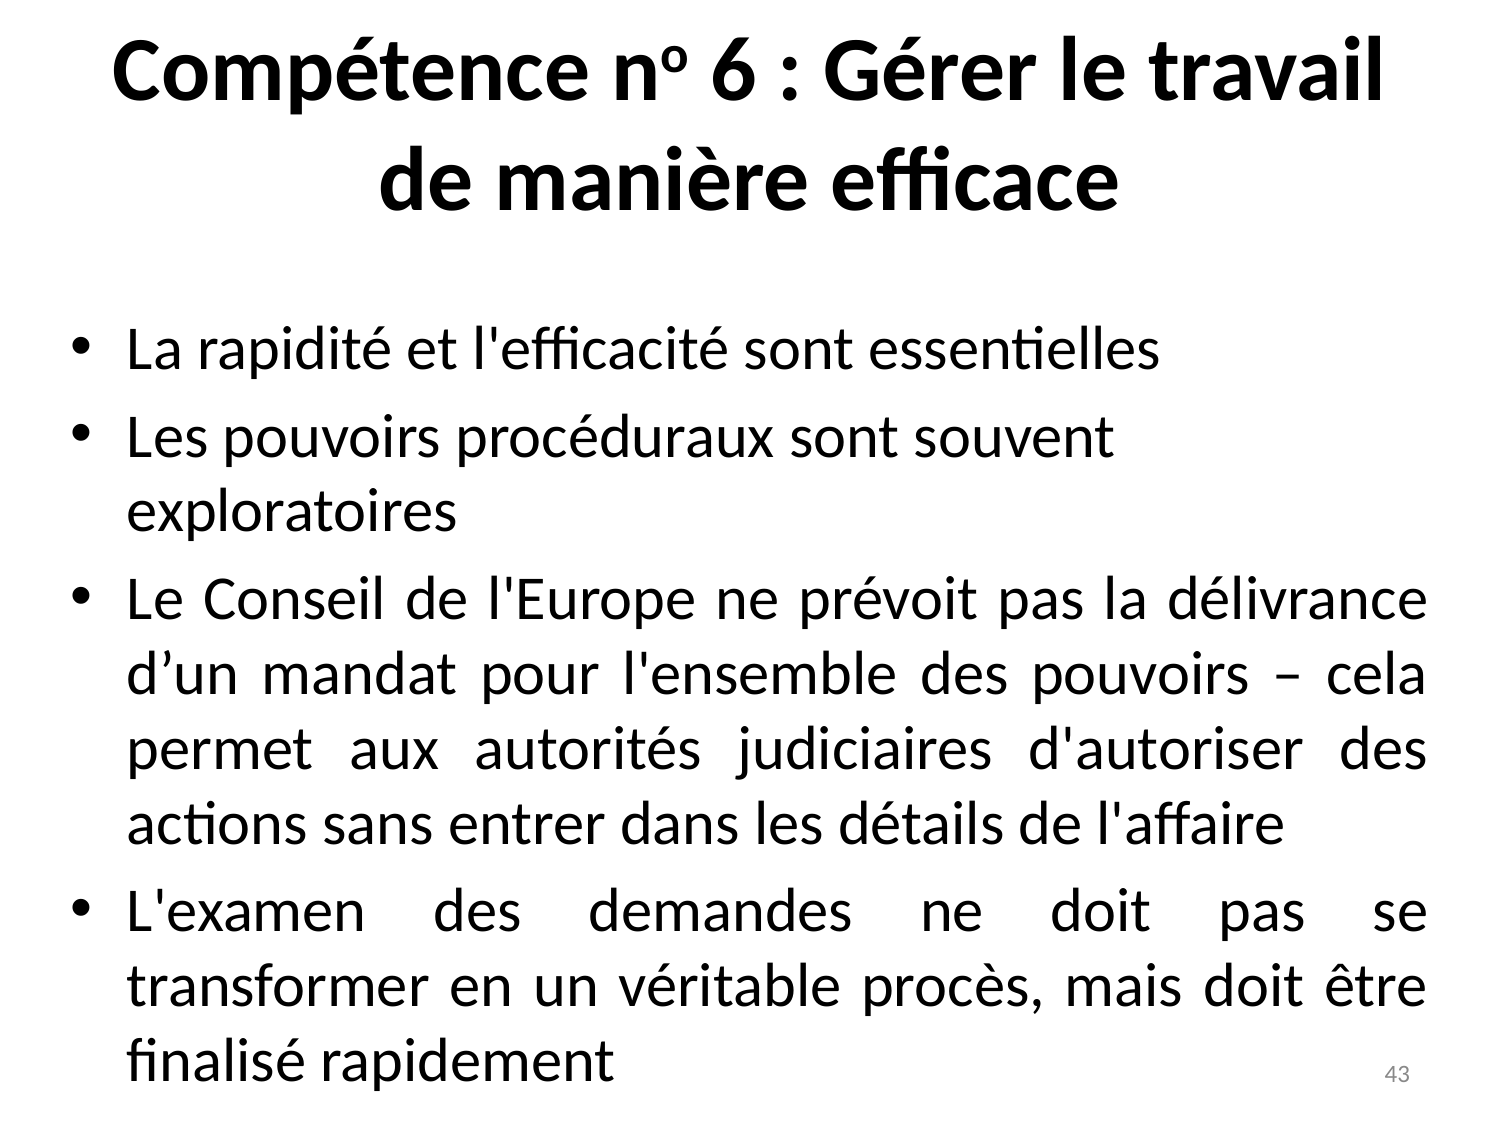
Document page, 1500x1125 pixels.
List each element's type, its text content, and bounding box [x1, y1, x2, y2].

text_box La rapidité et l'efficacité sont essentielles Les pouvoirs procéduraux sont souvent exploratoires Le Conseil de l'Europe ne prévoit pas la délivrance d’un mandat pour l'ensemble des pouvoirs – cela permet aux autorités judiciaires d'autoriser des actions sans entrer dans les détails de l'affaire L'examen des demandes ne doit pas se transformer en un véritable procès, mais doit être finalisé rapidement [55, 212, 1445, 1088]
slide_number 43 [1074, 1042, 1425, 1103]
title Compétence no 6 : Gérer le travail de manière efficace [75, 24, 1425, 213]
